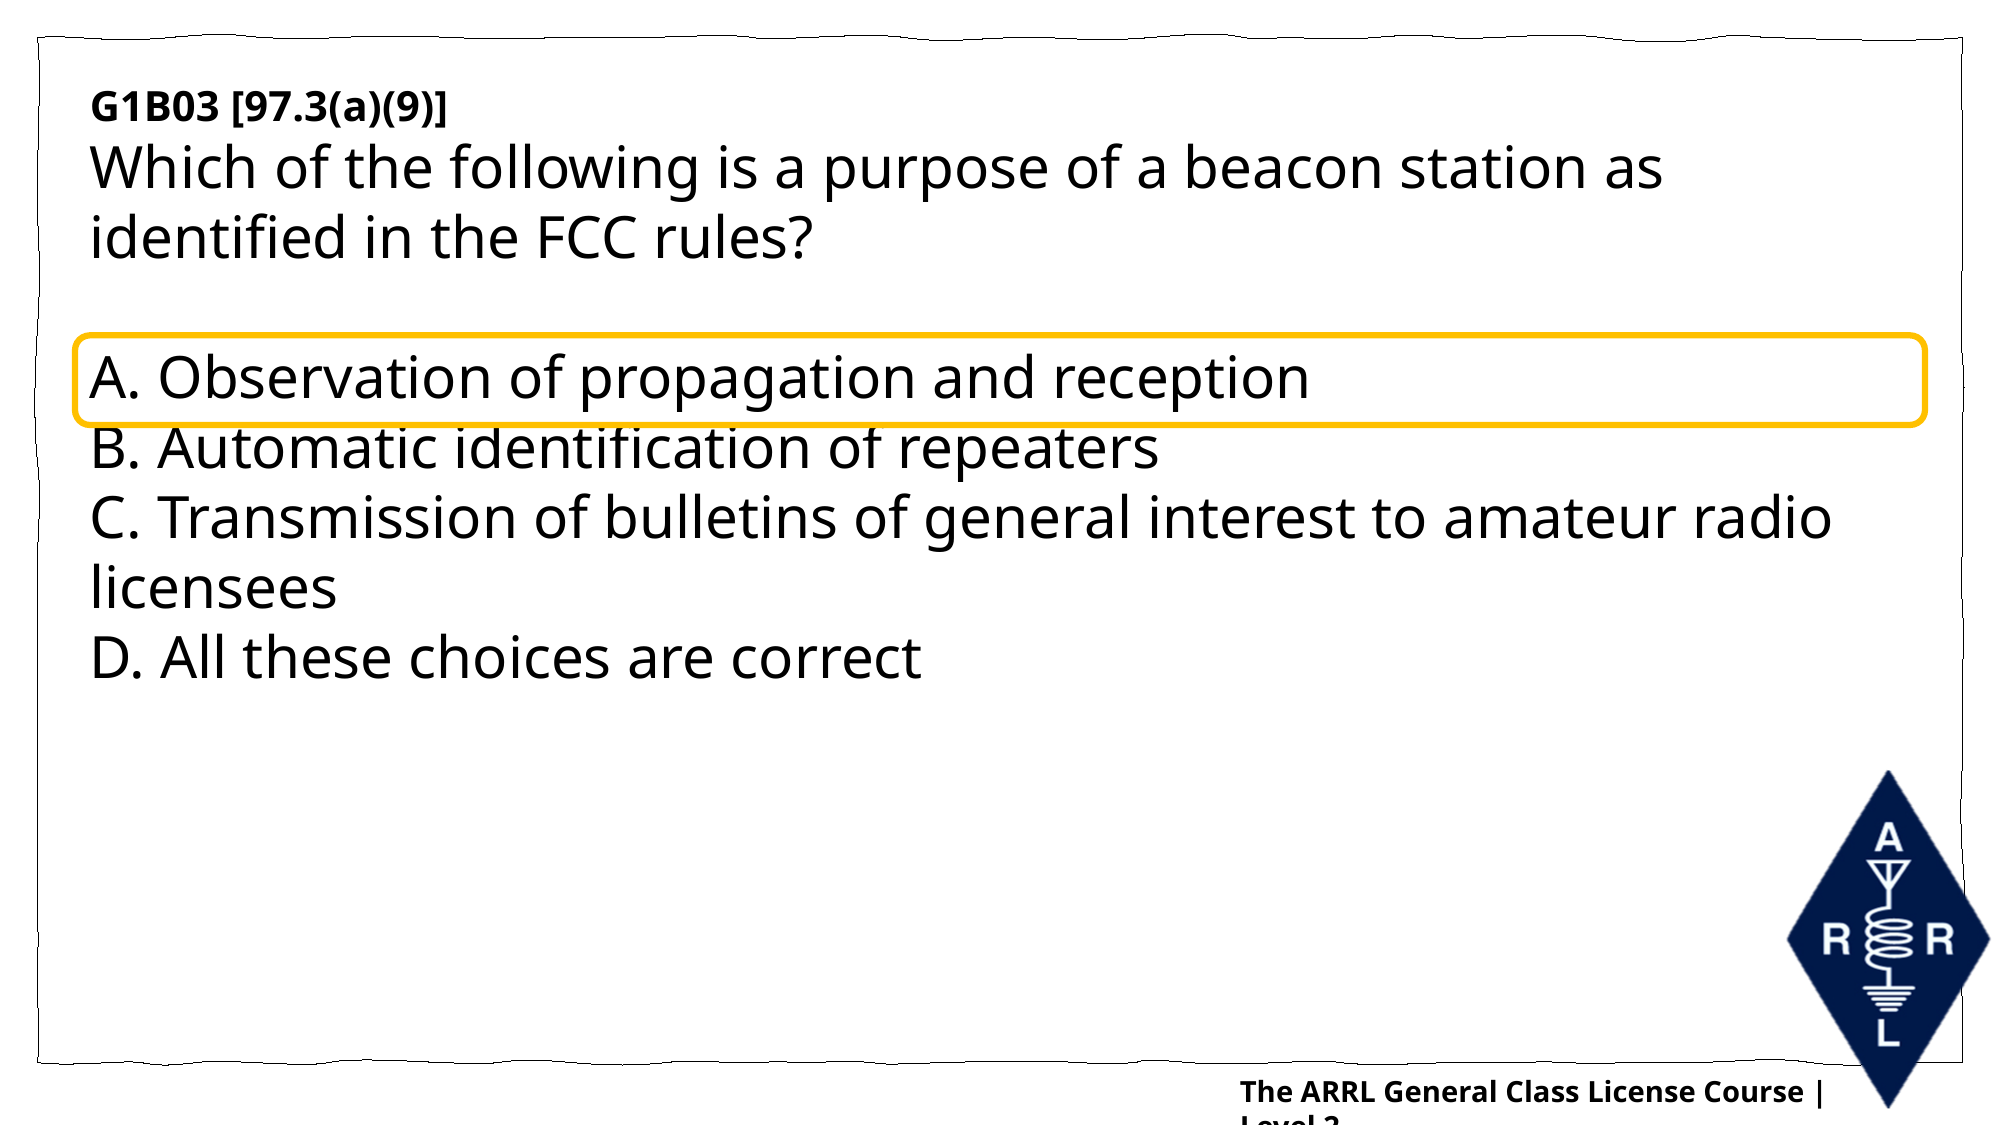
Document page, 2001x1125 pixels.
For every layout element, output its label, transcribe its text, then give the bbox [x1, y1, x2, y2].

text_box G1B03 [97.3(a)(9)] Which of the following is a purpose of a beacon station as identified in the FCC rules? A. Observation of propagation and reception B. Automatic identification of repeaters C. Transmission of bulletins of general interest to amateur radio licensees D. All these choices are correct [75, 72, 1850, 342]
text_box G1B03 [97.3(a)(9)] Which of the following is a purpose of a beacon station as identified in the FCC rules? A. Observation of propagation and reception B. Automatic identification of repeaters C. Transmission of bulletins of general interest to amateur radio licensees D. All these choices are correct [75, 418, 1850, 698]
text_box [73, 334, 1927, 427]
picture [1773, 752, 1999, 1125]
